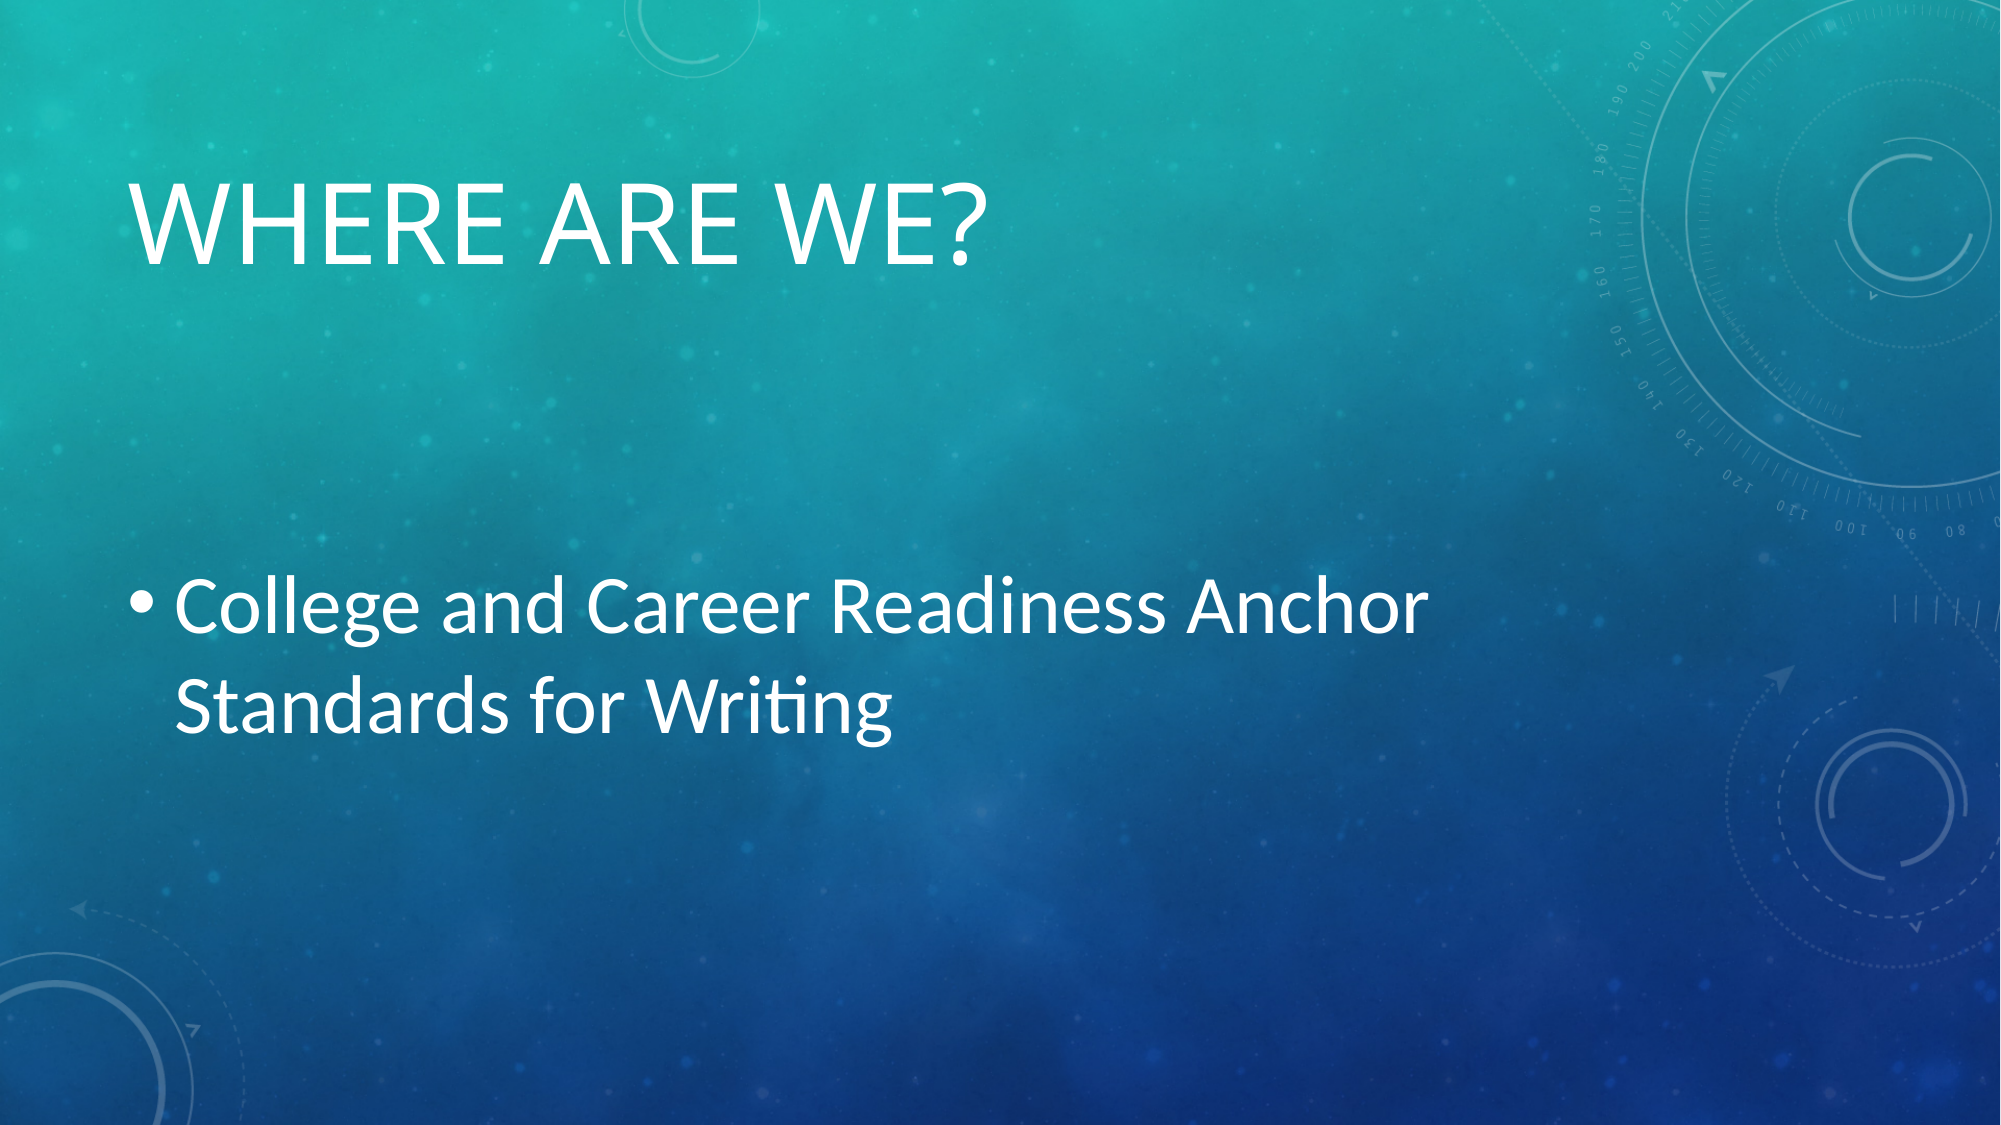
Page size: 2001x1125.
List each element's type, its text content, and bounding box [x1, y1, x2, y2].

list College and Career Readiness Anchor Standards for Writing [112, 351, 1775, 951]
picture [0, 0, 2001, 1125]
title Where Are We? [112, 99, 1775, 339]
